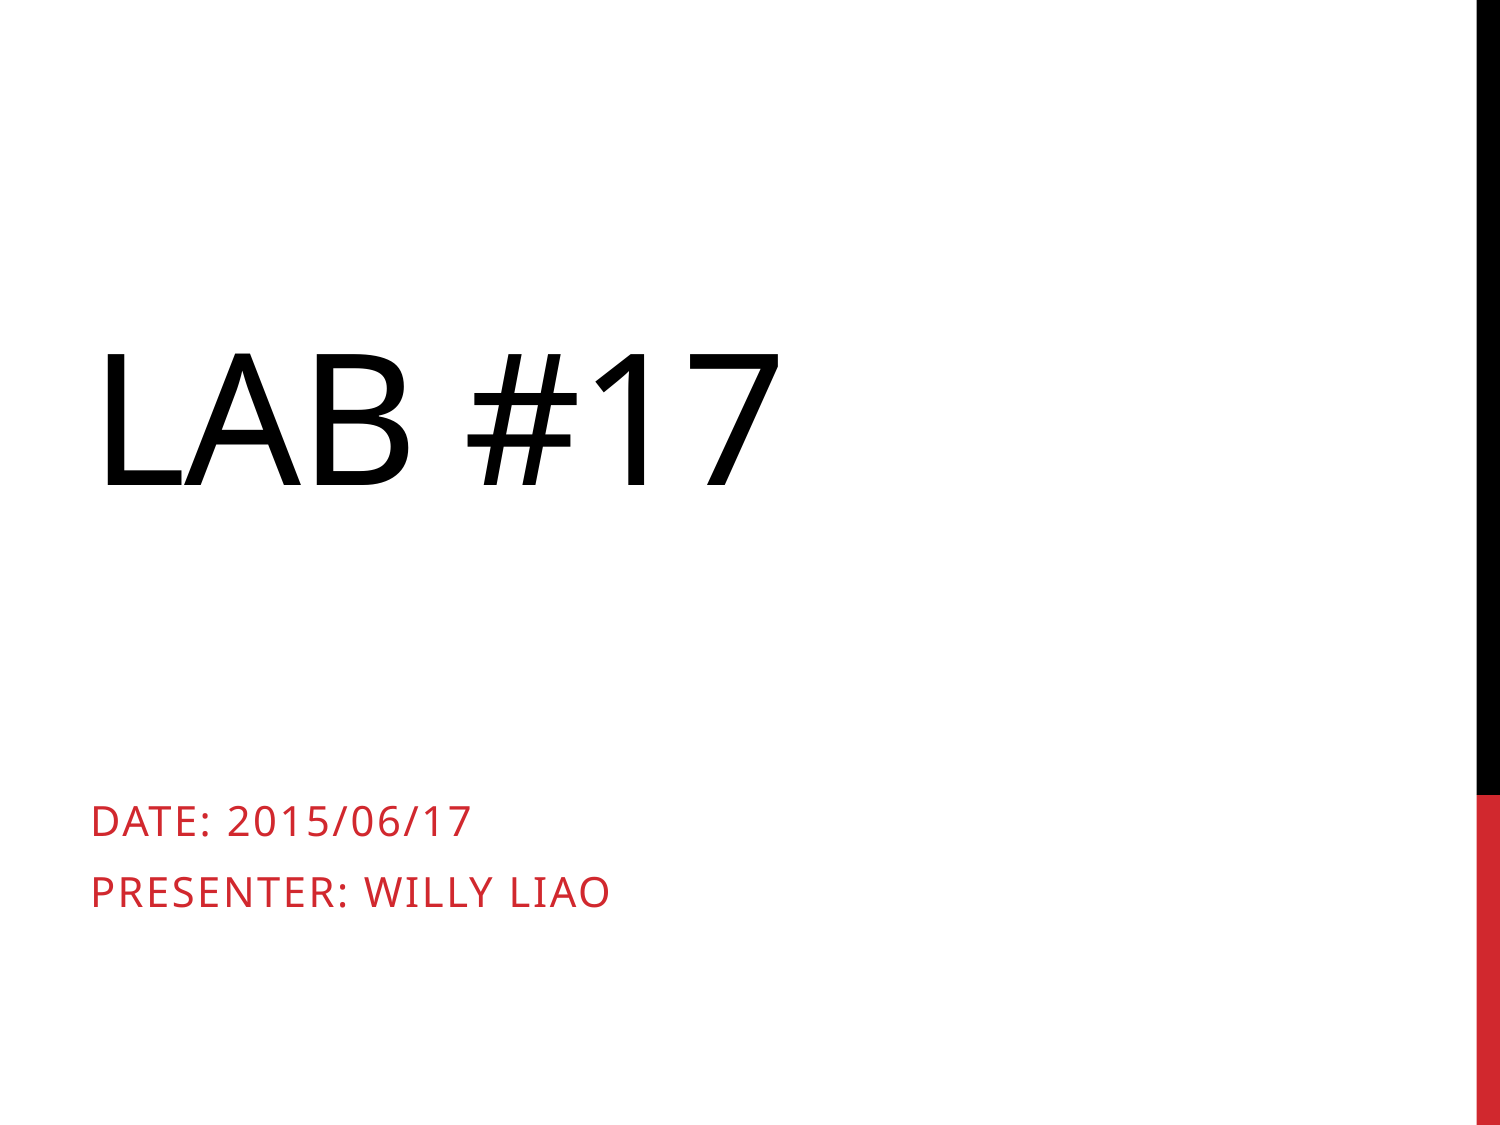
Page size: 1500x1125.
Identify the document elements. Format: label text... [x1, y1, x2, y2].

subtitle Date: 2015/06/17 Presenter: Willy liao [75, 787, 1200, 938]
title Lab #17 [75, 37, 1350, 788]
